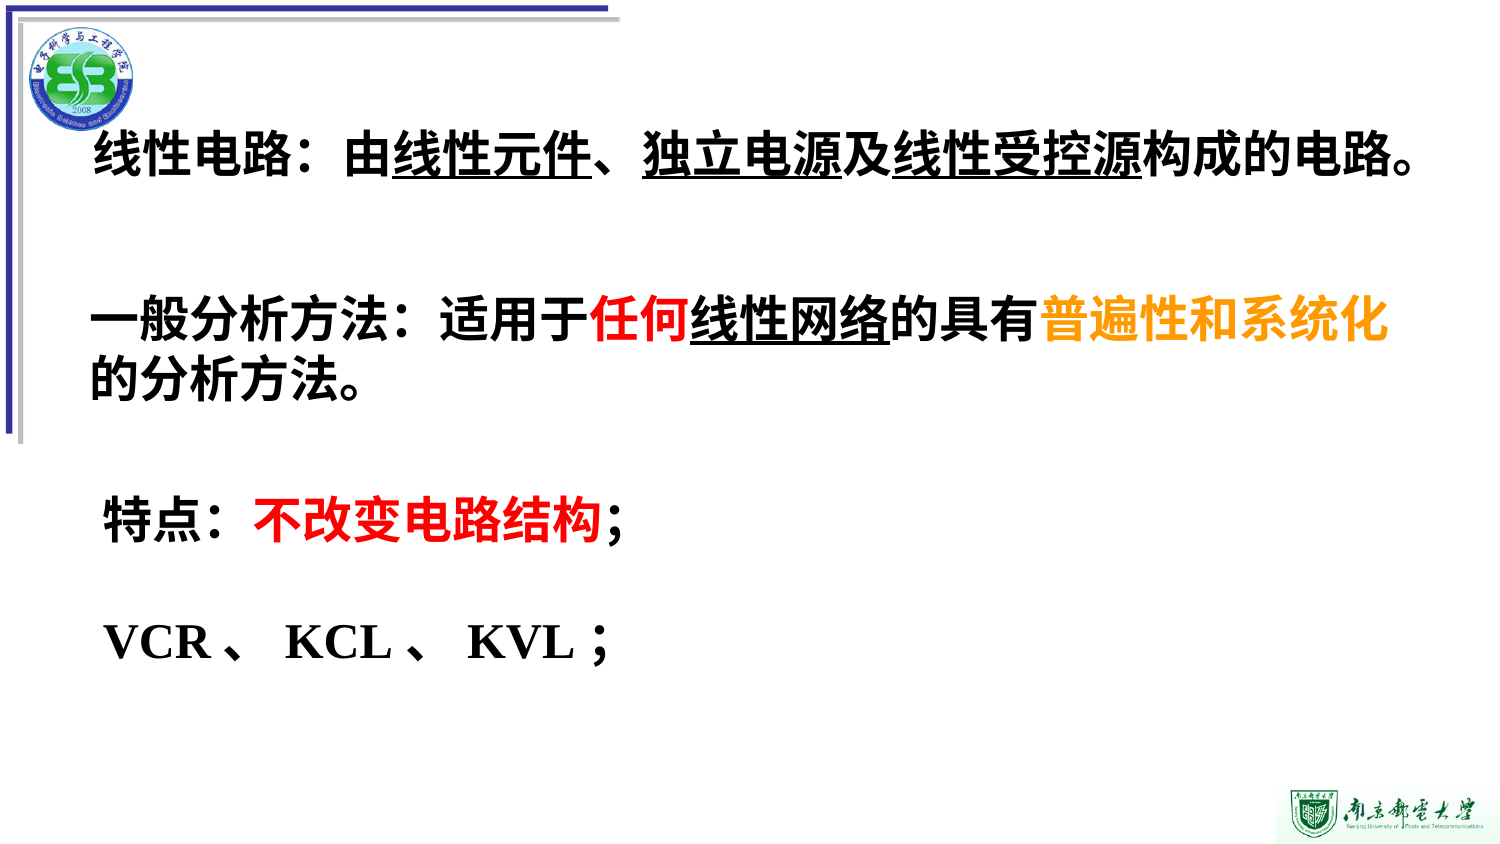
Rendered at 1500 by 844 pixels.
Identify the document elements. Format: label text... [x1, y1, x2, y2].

picture [29, 26, 135, 132]
text_box 线性电路：由线性元件、独立电源及线性受控源构成的电路。 [77, 114, 1428, 190]
text_box 一般分析方法：适用于任何线性网络的具有普遍性和系统化的分析方法。 [74, 280, 1423, 415]
picture [1275, 781, 1500, 844]
text_box 特点：不改变电路结构； VCR、KCL、KVL； [88, 480, 750, 676]
